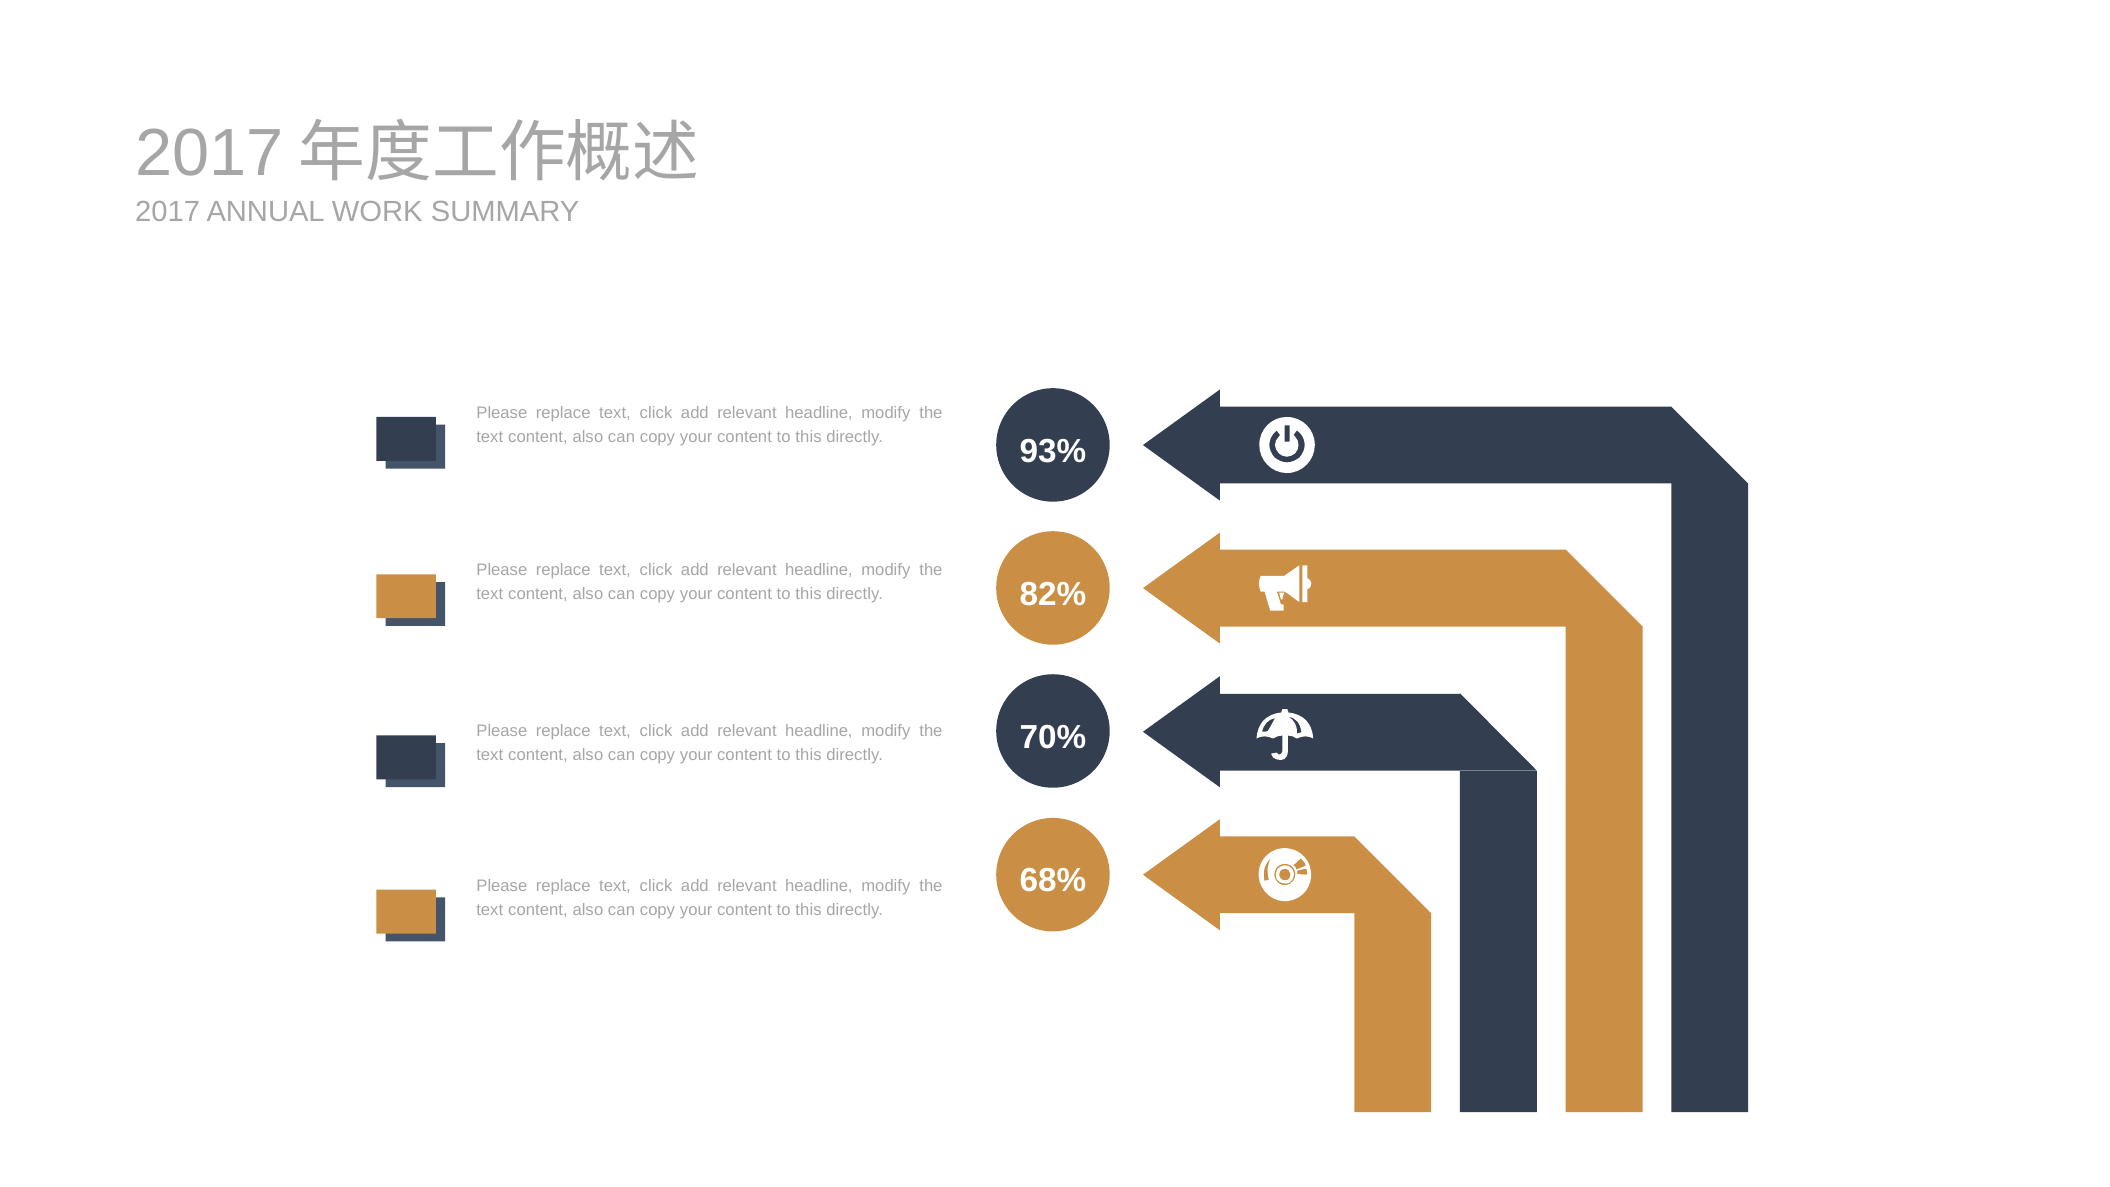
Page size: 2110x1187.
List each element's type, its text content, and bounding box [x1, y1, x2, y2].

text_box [996, 817, 1110, 932]
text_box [1142, 389, 1749, 1112]
text_box 2017年度工作概述 [135, 108, 783, 189]
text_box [376, 416, 446, 469]
text_box Please replace text, click add relevant headline, modify the text content, also can copy your content to this directly. [461, 390, 959, 453]
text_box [996, 674, 1110, 788]
text_box Please replace text, click add relevant headline, modify the text content, also can copy your content to this directly. [461, 863, 959, 926]
text_box Please replace text, click add relevant headline, modify the text content, also can copy your content to this directly. [461, 708, 959, 772]
text_box 2017 ANNUAL WORK SUMMARY [135, 191, 596, 227]
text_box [376, 735, 446, 788]
text_box Please replace text, click add relevant headline, modify the text content, also can copy your content to this directly. [461, 547, 959, 611]
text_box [1142, 819, 1432, 1112]
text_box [376, 889, 446, 942]
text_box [996, 388, 1110, 502]
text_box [996, 531, 1110, 645]
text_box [376, 574, 446, 626]
